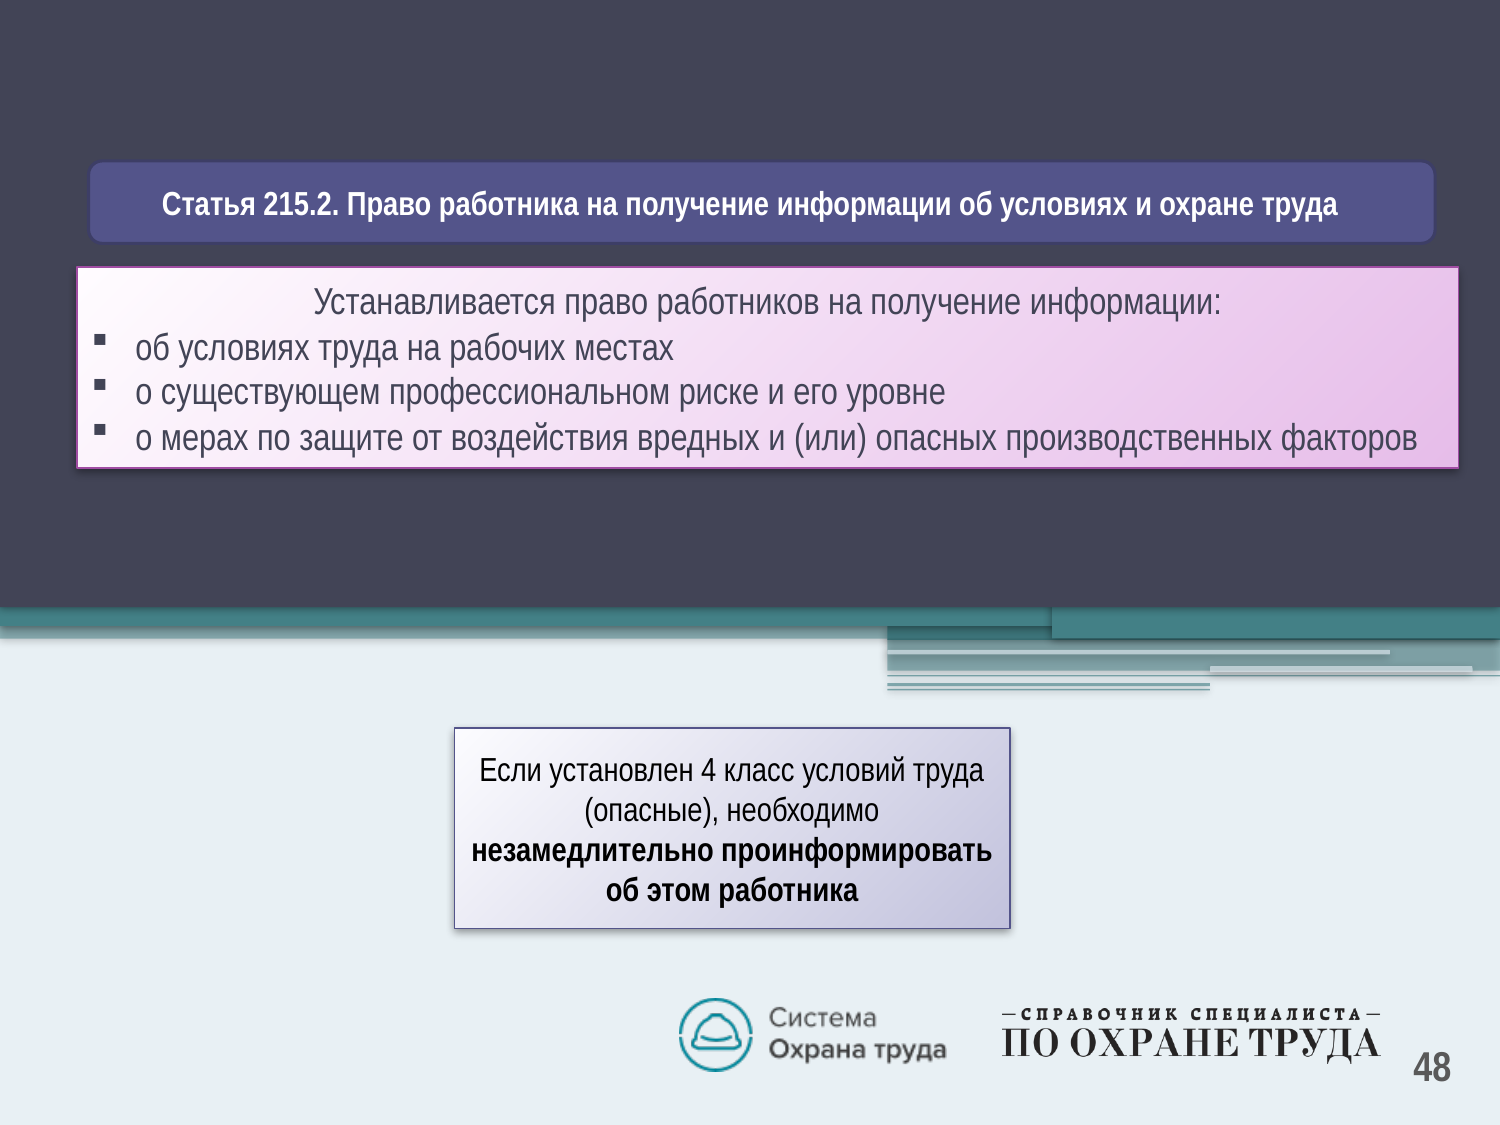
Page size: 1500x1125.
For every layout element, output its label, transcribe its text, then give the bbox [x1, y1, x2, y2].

picture [1002, 1008, 1381, 1065]
picture [678, 997, 947, 1072]
text_box 48 [1116, 1034, 1467, 1095]
text_box Устанавливается право работников на получение информации: об условиях труда на рабочих местах о существующем профессиональном риске и его уровне о мерах по защите от воздействия вредных и (или) опасных производственных факторов [76, 266, 1459, 469]
text_box Если установлен 4 класс условий труда (опасные), необходимо незамедлительно проинформировать об этом работника [454, 727, 1011, 929]
text_box Статья 215.2. Право работника на получение информации об условиях и охране труда [86, 159, 1437, 245]
